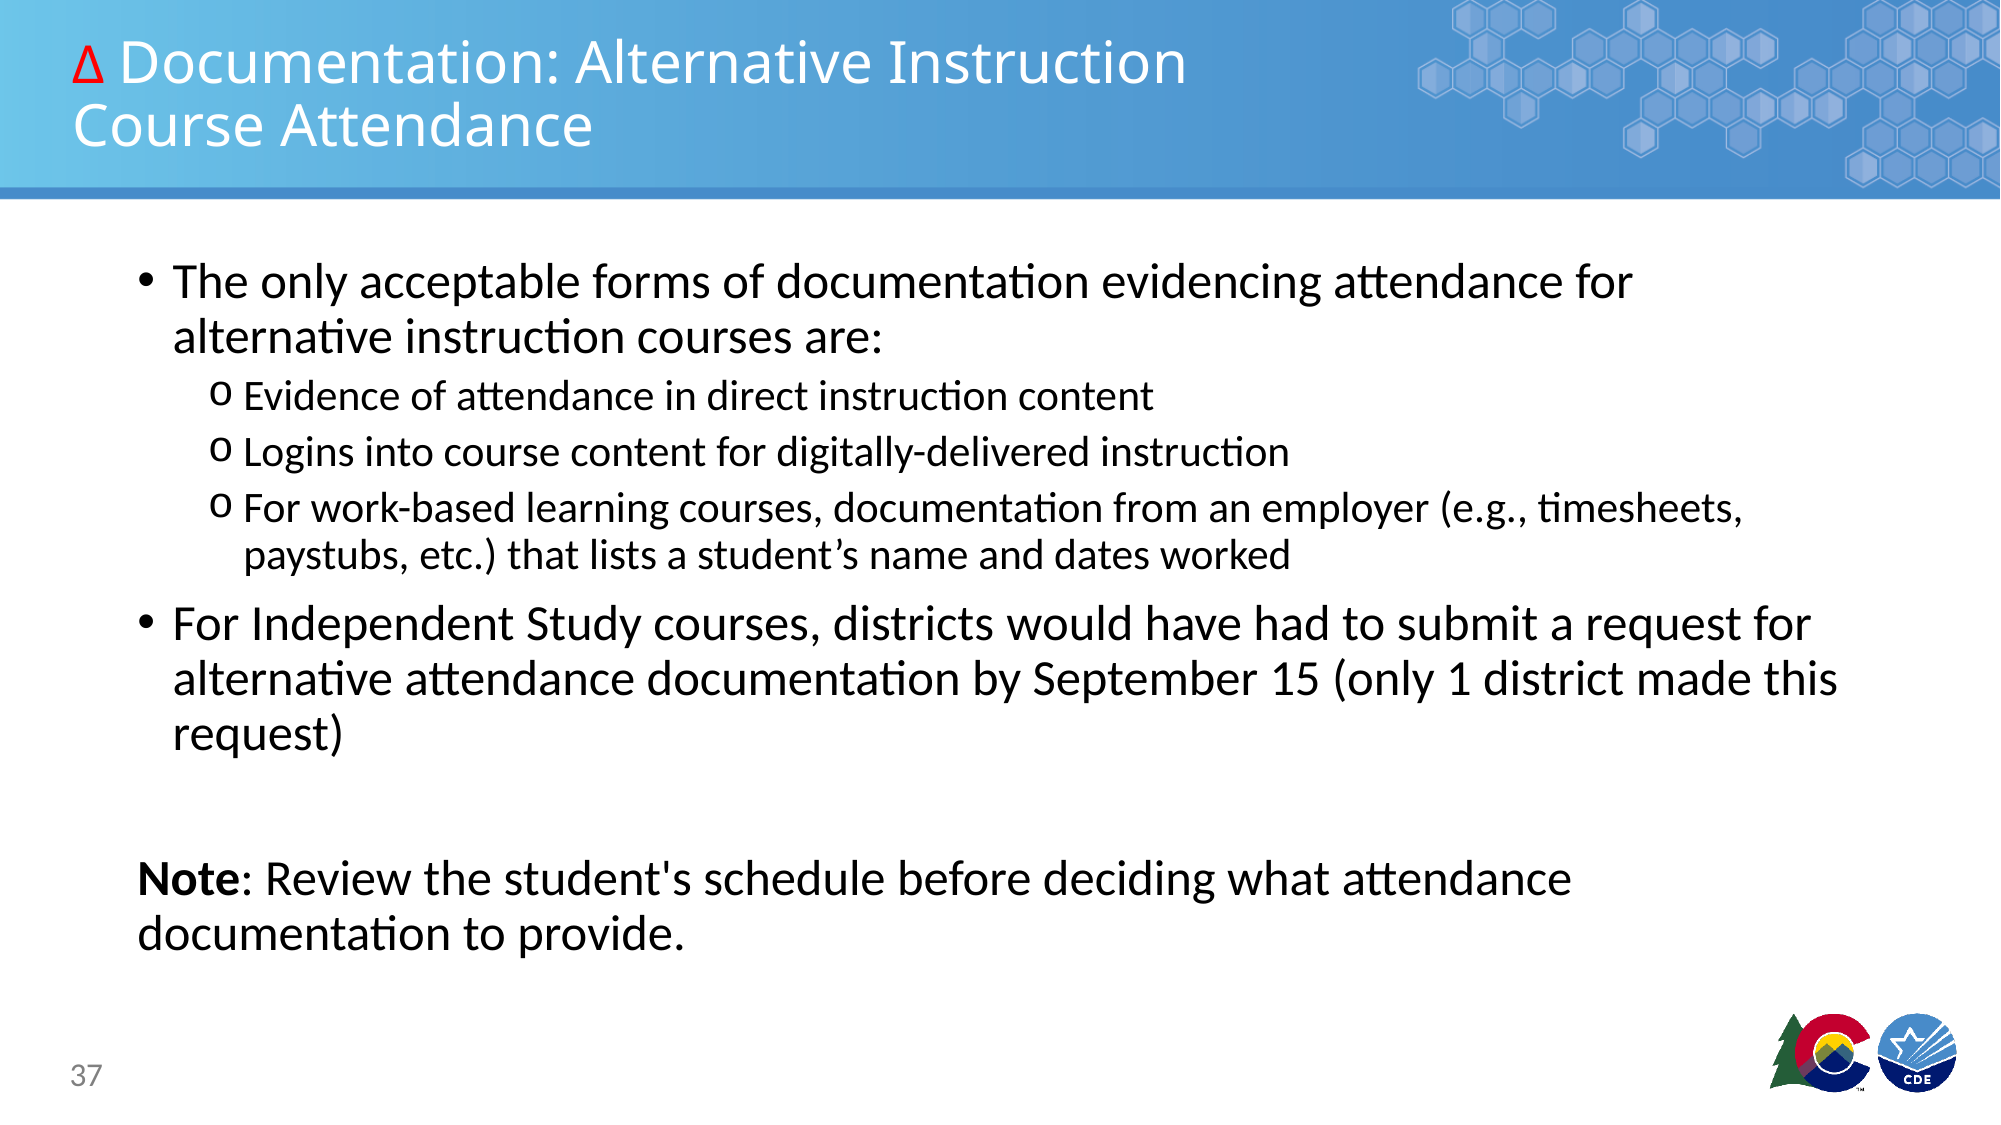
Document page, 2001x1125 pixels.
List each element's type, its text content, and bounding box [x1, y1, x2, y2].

picture [1768, 1012, 1957, 1093]
picture [0, 0, 2000, 200]
title Δ Documentation: Alternative Instruction Course Attendance [72, 33, 1396, 182]
slide_number 37 [54, 1042, 505, 1103]
list The only acceptable forms of documentation evidencing attendance for alternative instruction courses are: Evidence of attendance in direct instruction content Logins into course content for digitally-delivered instruction For work-based learning courses, documentation from an employer (e.g., timesheets, paystubs, etc.) that lists a student’s name and dates worked For Independent Study courses, districts would have had to submit a request for alternative attendance documentation by September 15 (only 1 district made this request) Note: Review the student's schedule before deciding what attendance documentation to provide. [137, 254, 1863, 969]
